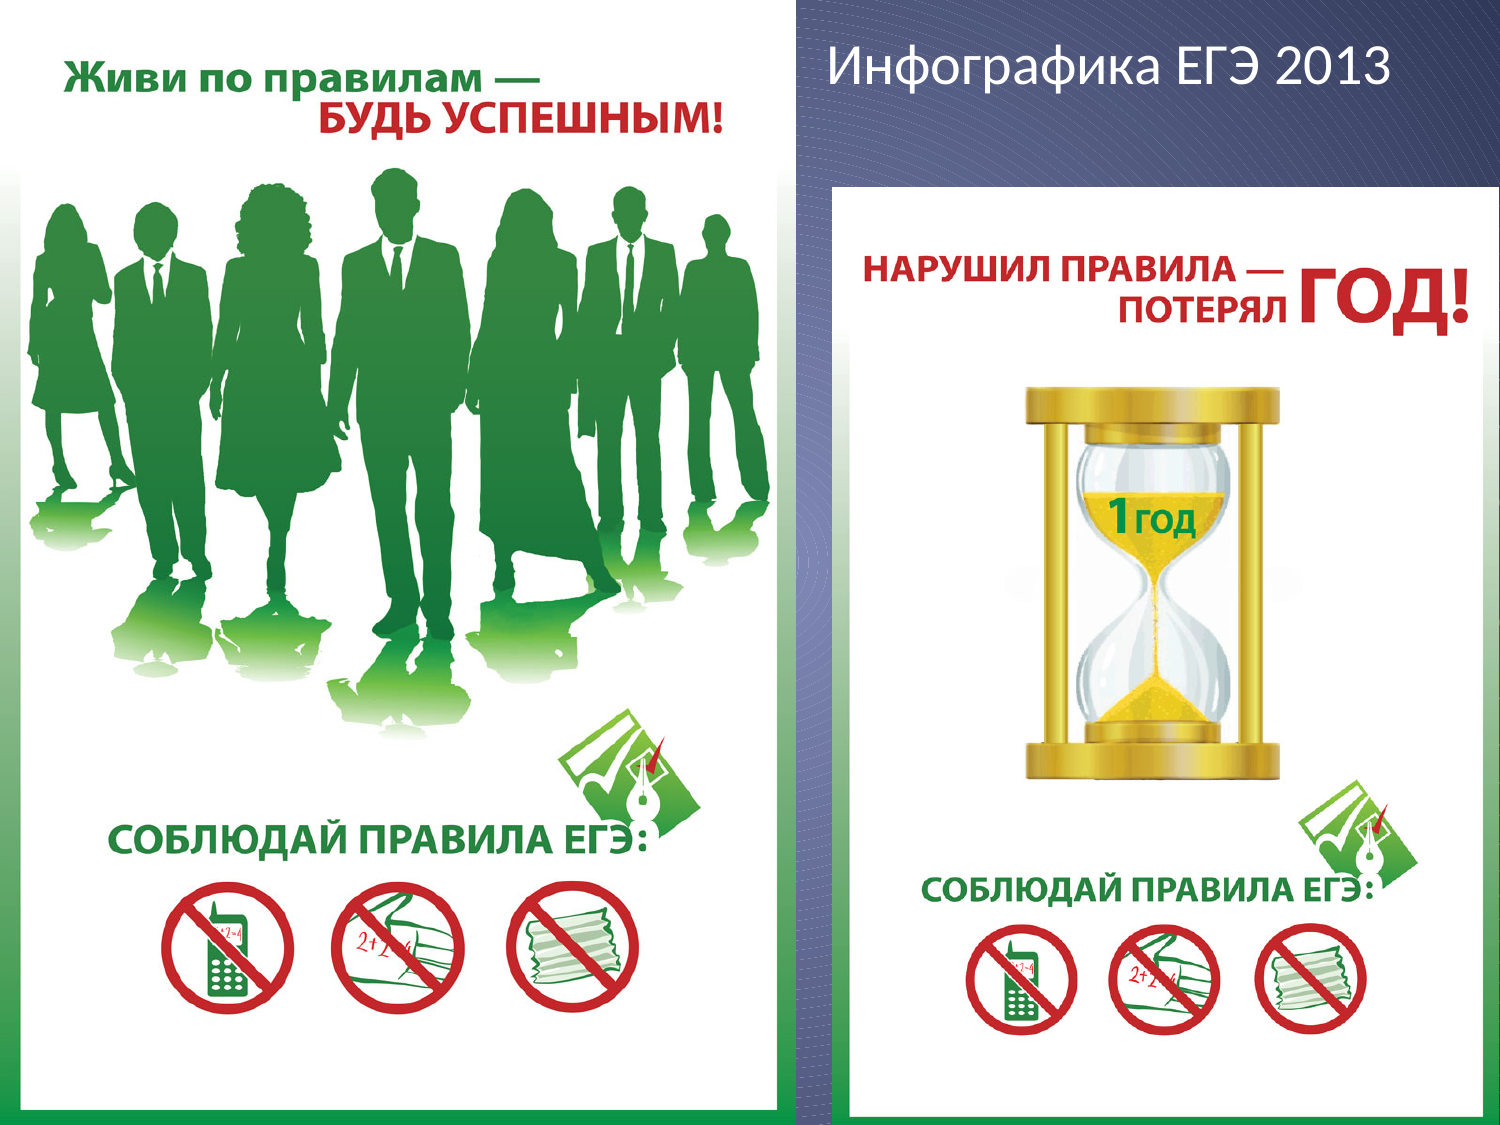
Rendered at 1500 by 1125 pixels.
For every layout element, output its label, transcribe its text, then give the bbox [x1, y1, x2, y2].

picture [0, 0, 796, 1125]
text_box Инфографика ЕГЭ 2013 [811, 19, 1459, 104]
picture [832, 187, 1499, 1125]
